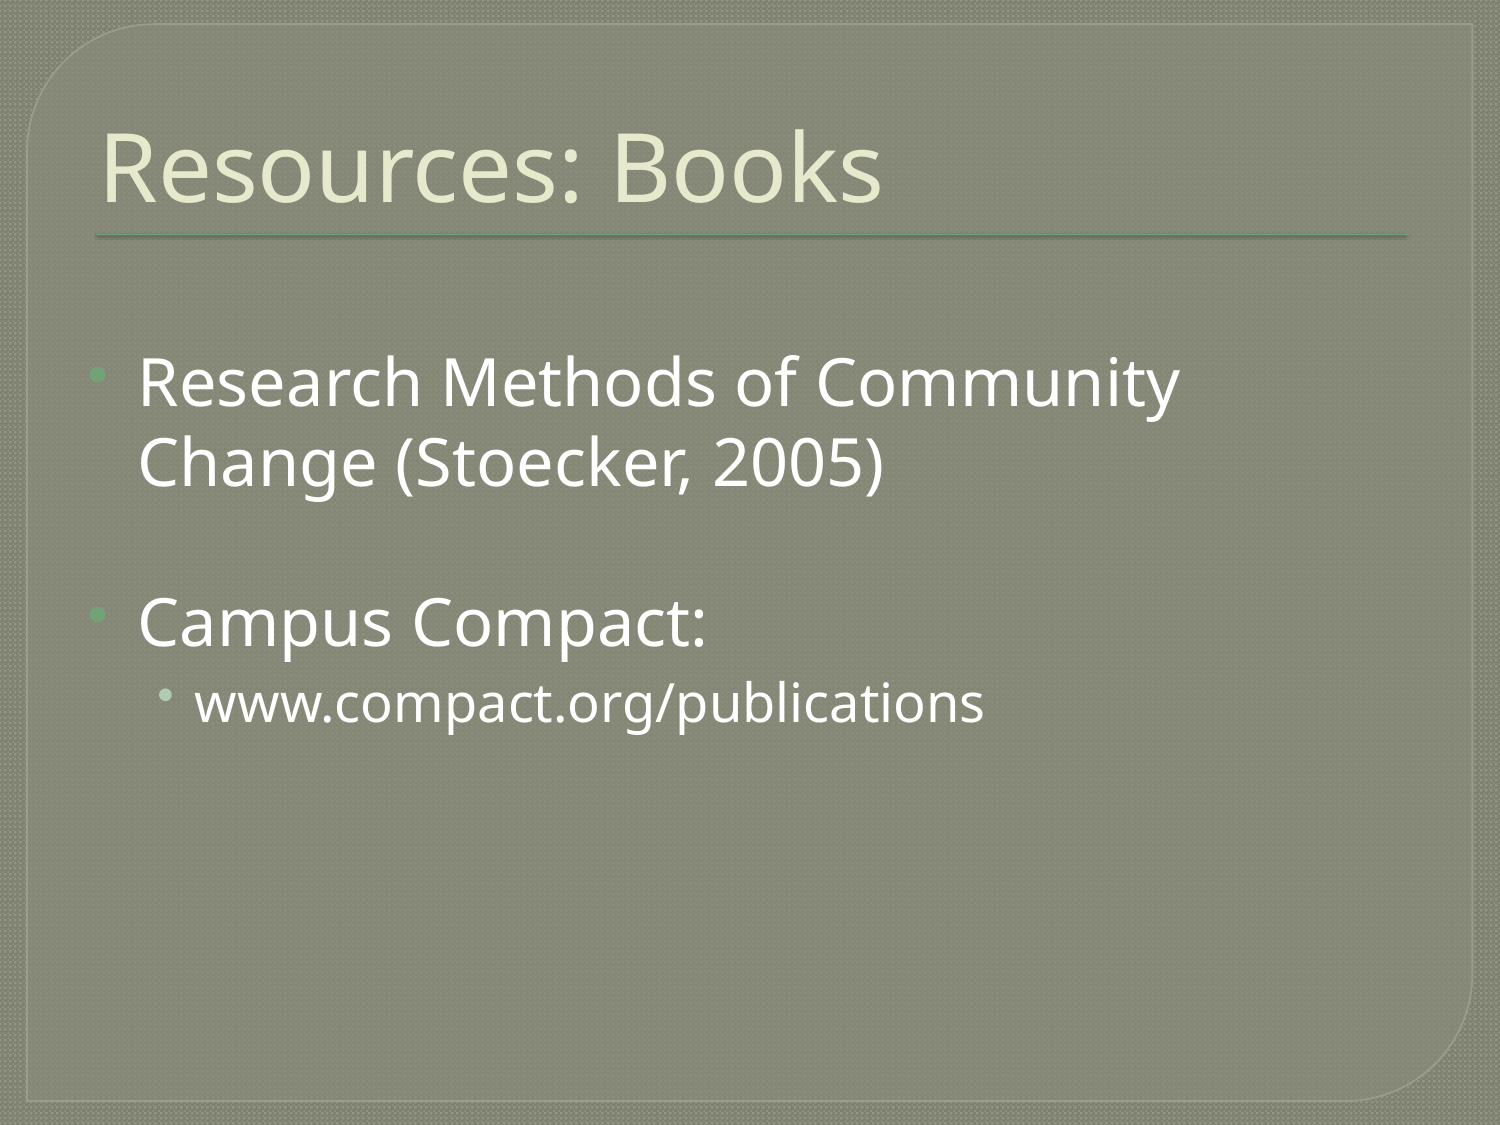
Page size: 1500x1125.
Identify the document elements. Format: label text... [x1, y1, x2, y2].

title Resources: Books [75, 41, 1425, 230]
list Research Methods of Community Change (Stoecker, 2005) Campus Compact: www.compact.org/publications [75, 332, 1425, 863]
